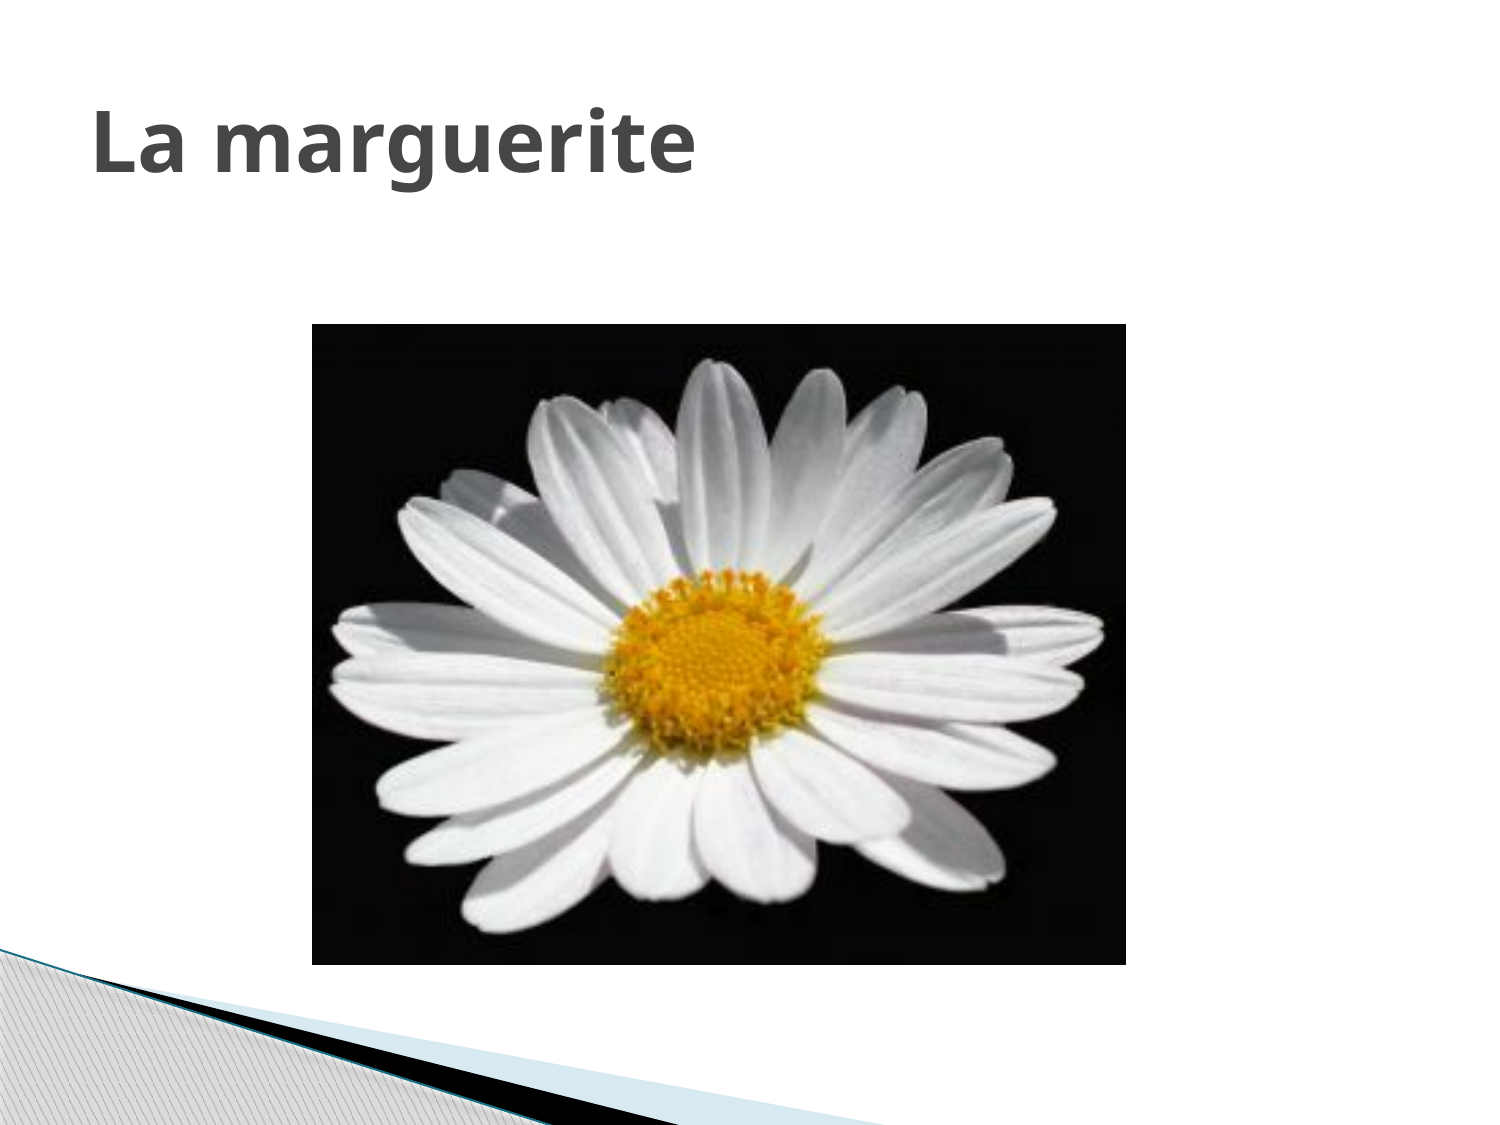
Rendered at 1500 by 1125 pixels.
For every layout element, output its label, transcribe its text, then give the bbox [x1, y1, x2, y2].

title La marguerite [75, 45, 1425, 233]
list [312, 324, 1127, 966]
